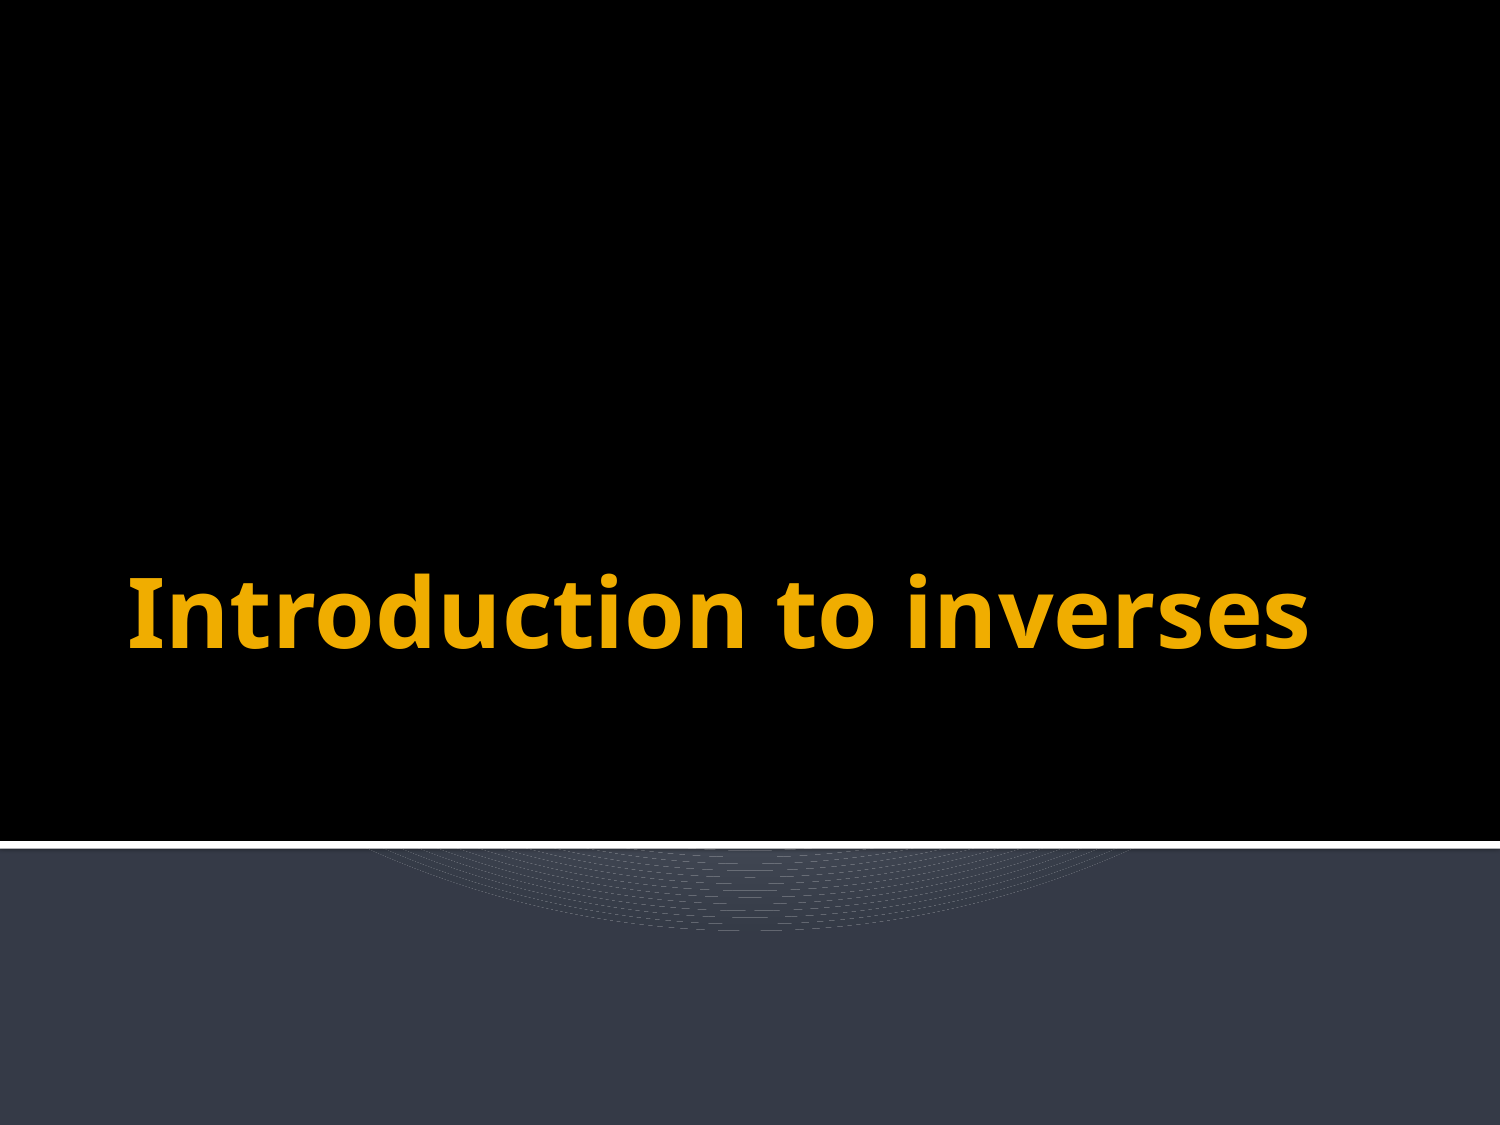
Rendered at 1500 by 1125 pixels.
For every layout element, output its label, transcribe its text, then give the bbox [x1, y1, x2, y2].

title Introduction to inverses [112, 550, 1438, 825]
